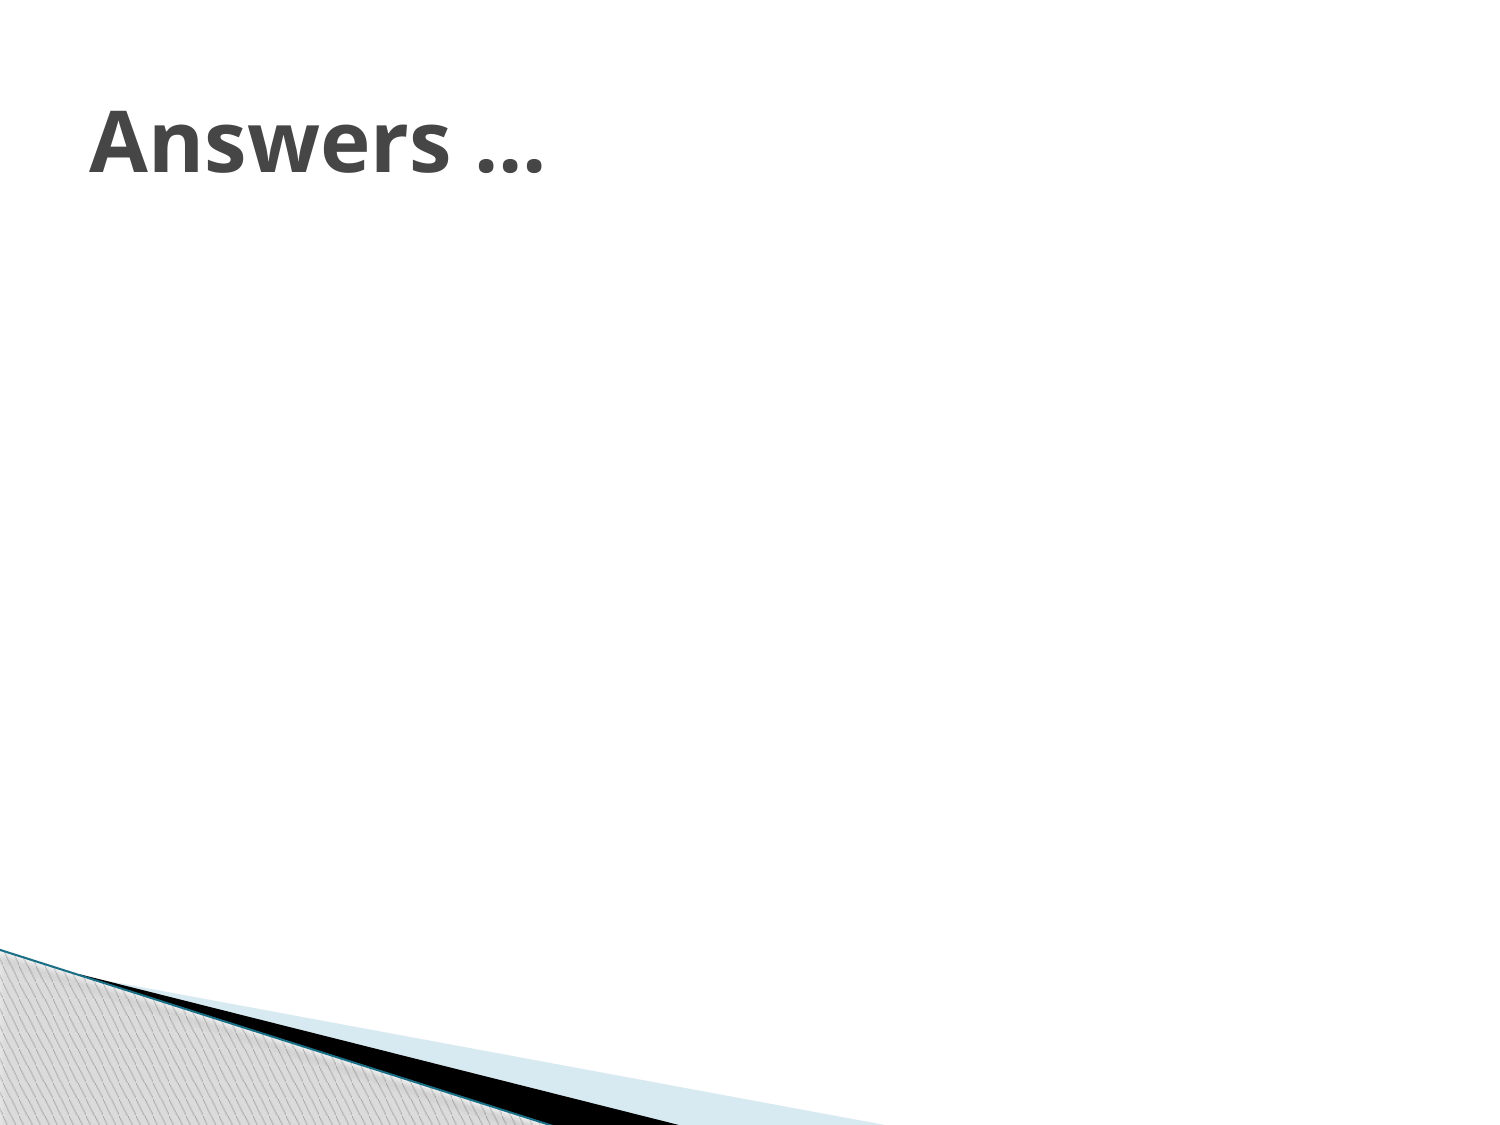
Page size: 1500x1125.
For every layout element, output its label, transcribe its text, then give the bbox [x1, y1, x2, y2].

title Answers ... [75, 45, 1425, 233]
